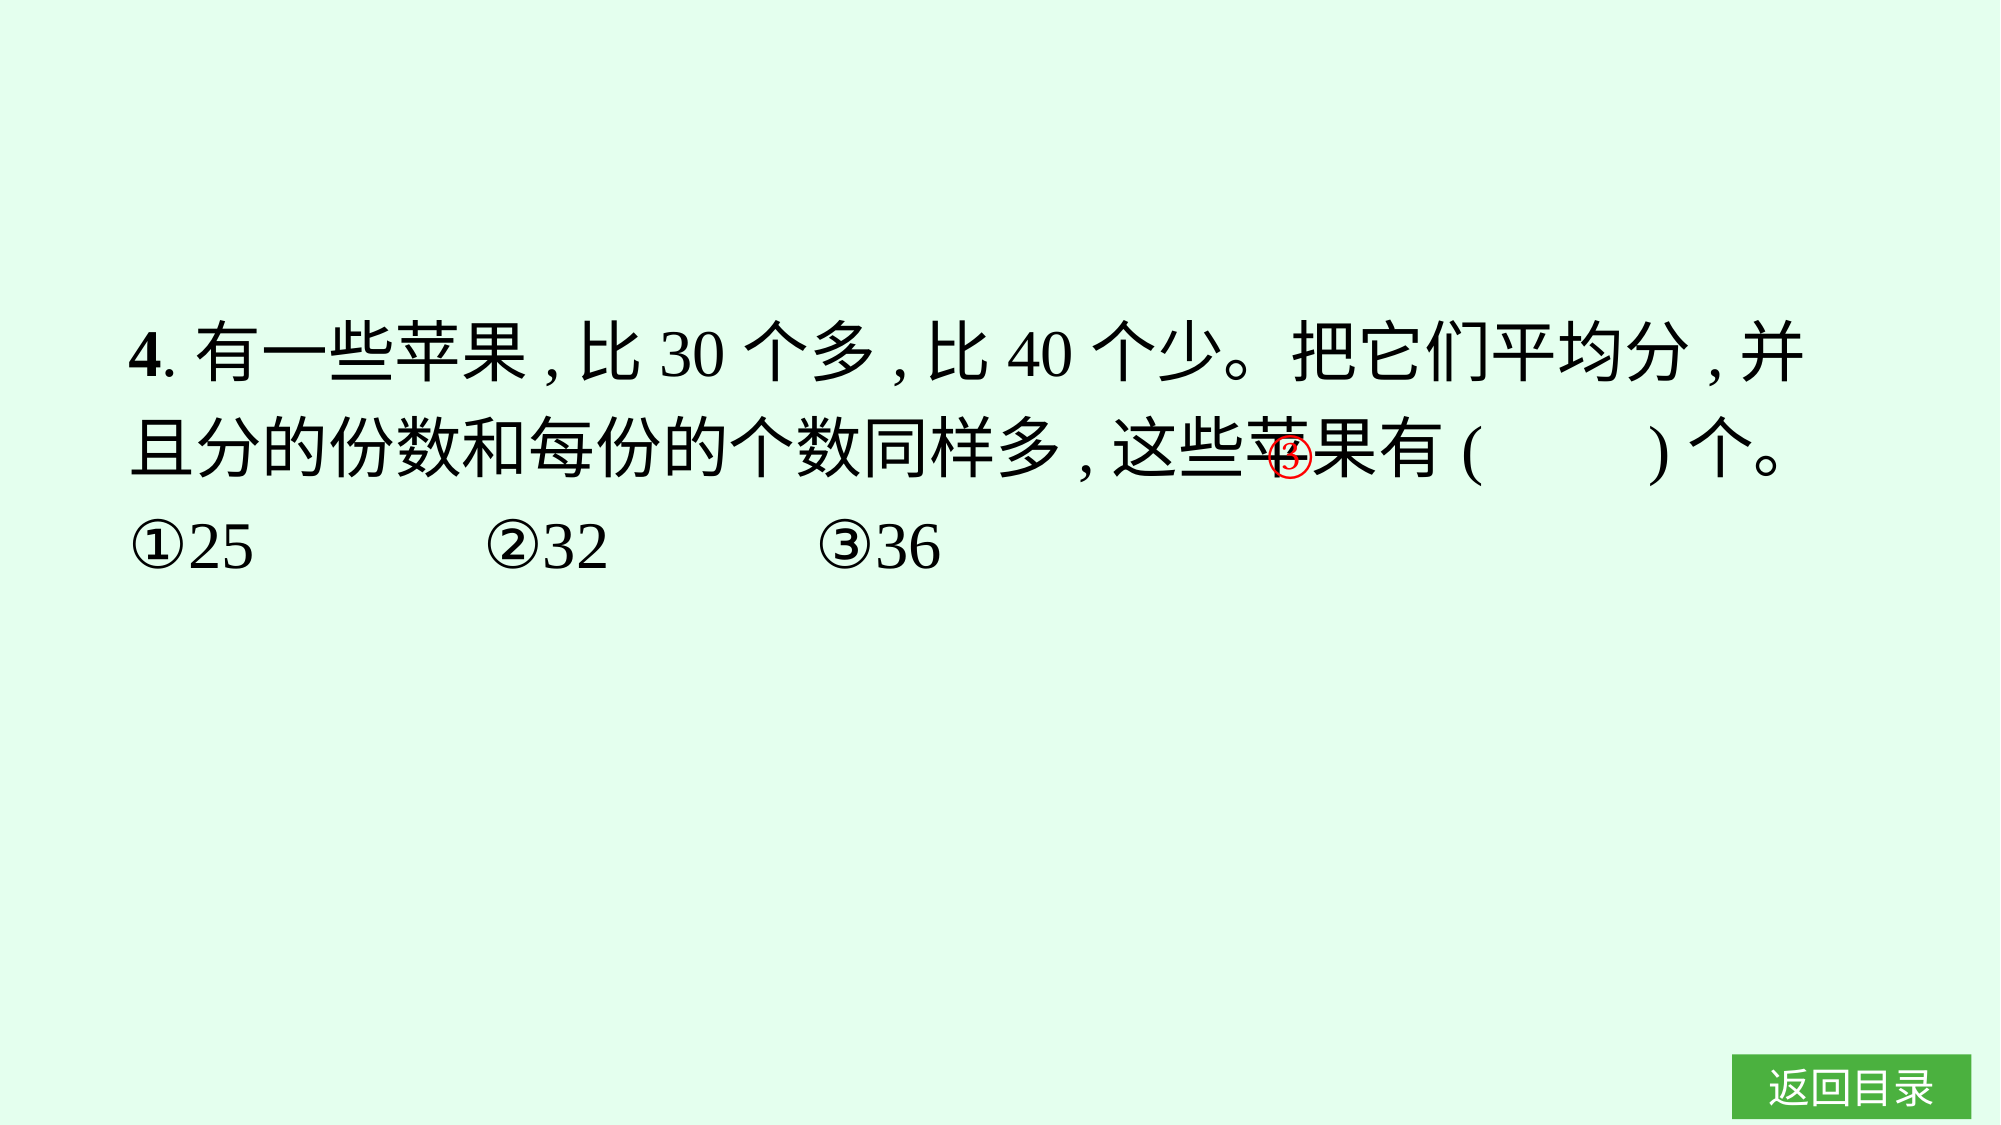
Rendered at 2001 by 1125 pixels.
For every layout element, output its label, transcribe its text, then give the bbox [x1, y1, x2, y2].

text_box ③ [1250, 388, 1331, 499]
text_box 4.有一些苹果,比30个多,比40个少。把它们平均分,并且分的份数和每份的个数同样多,这些苹果有( )个。 ①25 ②32 ③36 [113, 286, 1887, 590]
